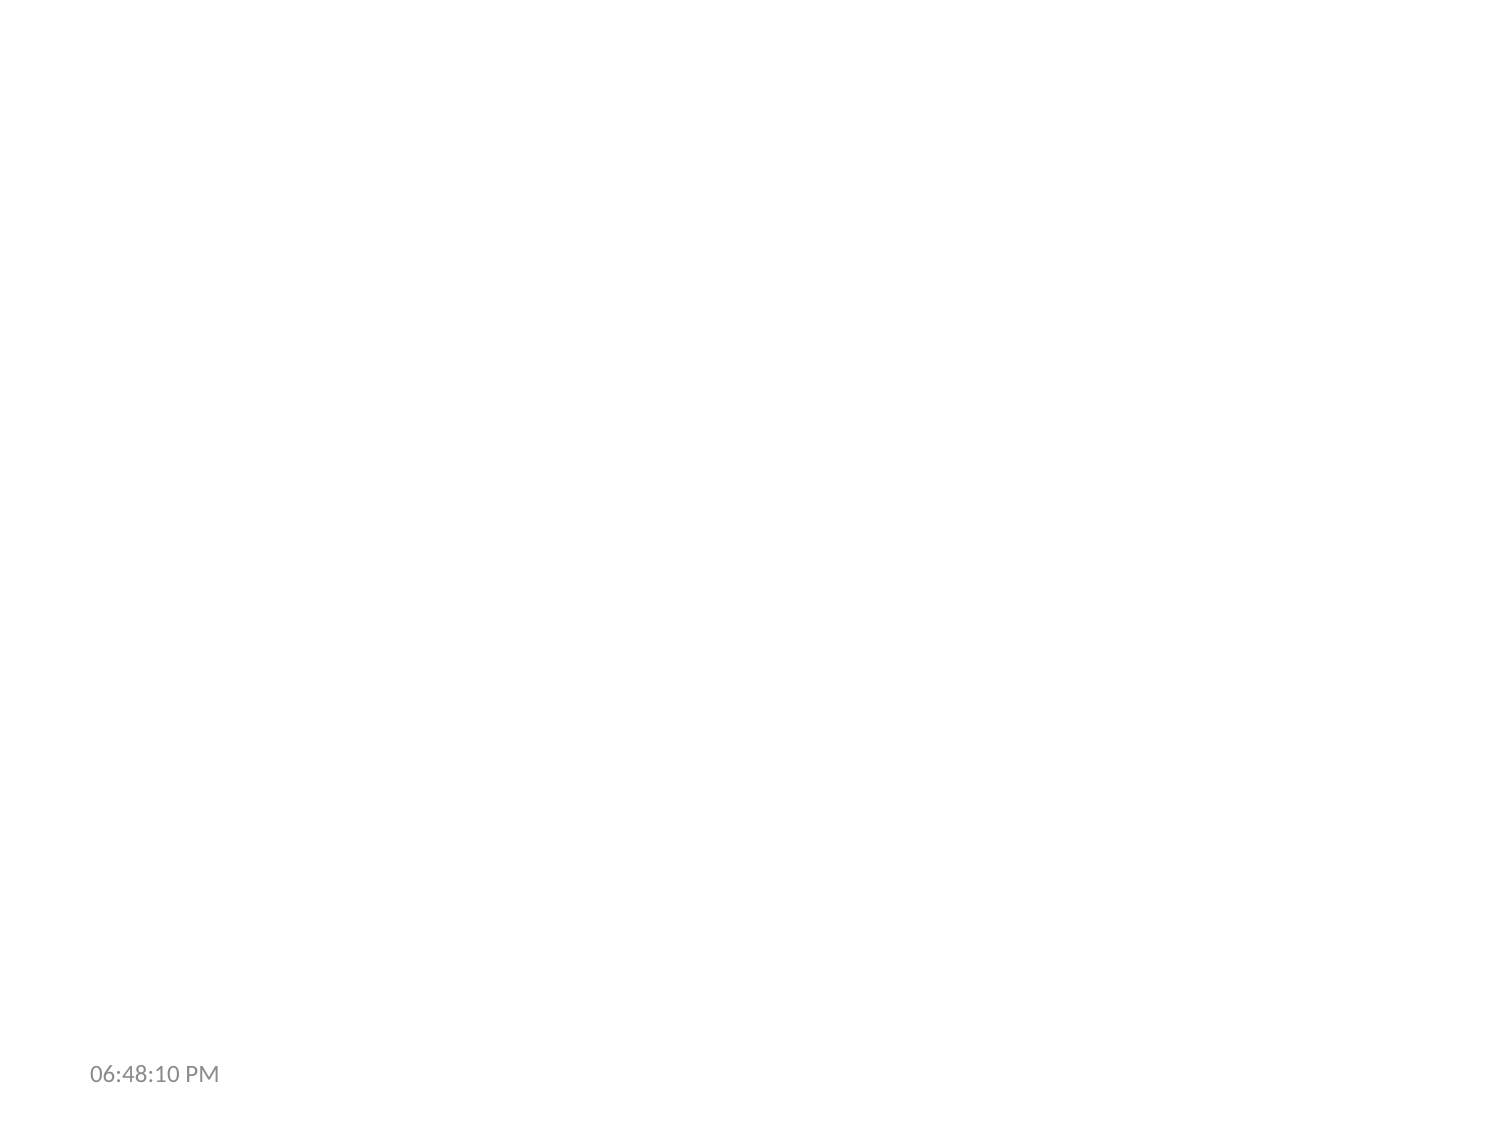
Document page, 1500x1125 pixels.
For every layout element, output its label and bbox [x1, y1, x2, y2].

slide_number [75, 1042, 425, 1103]
